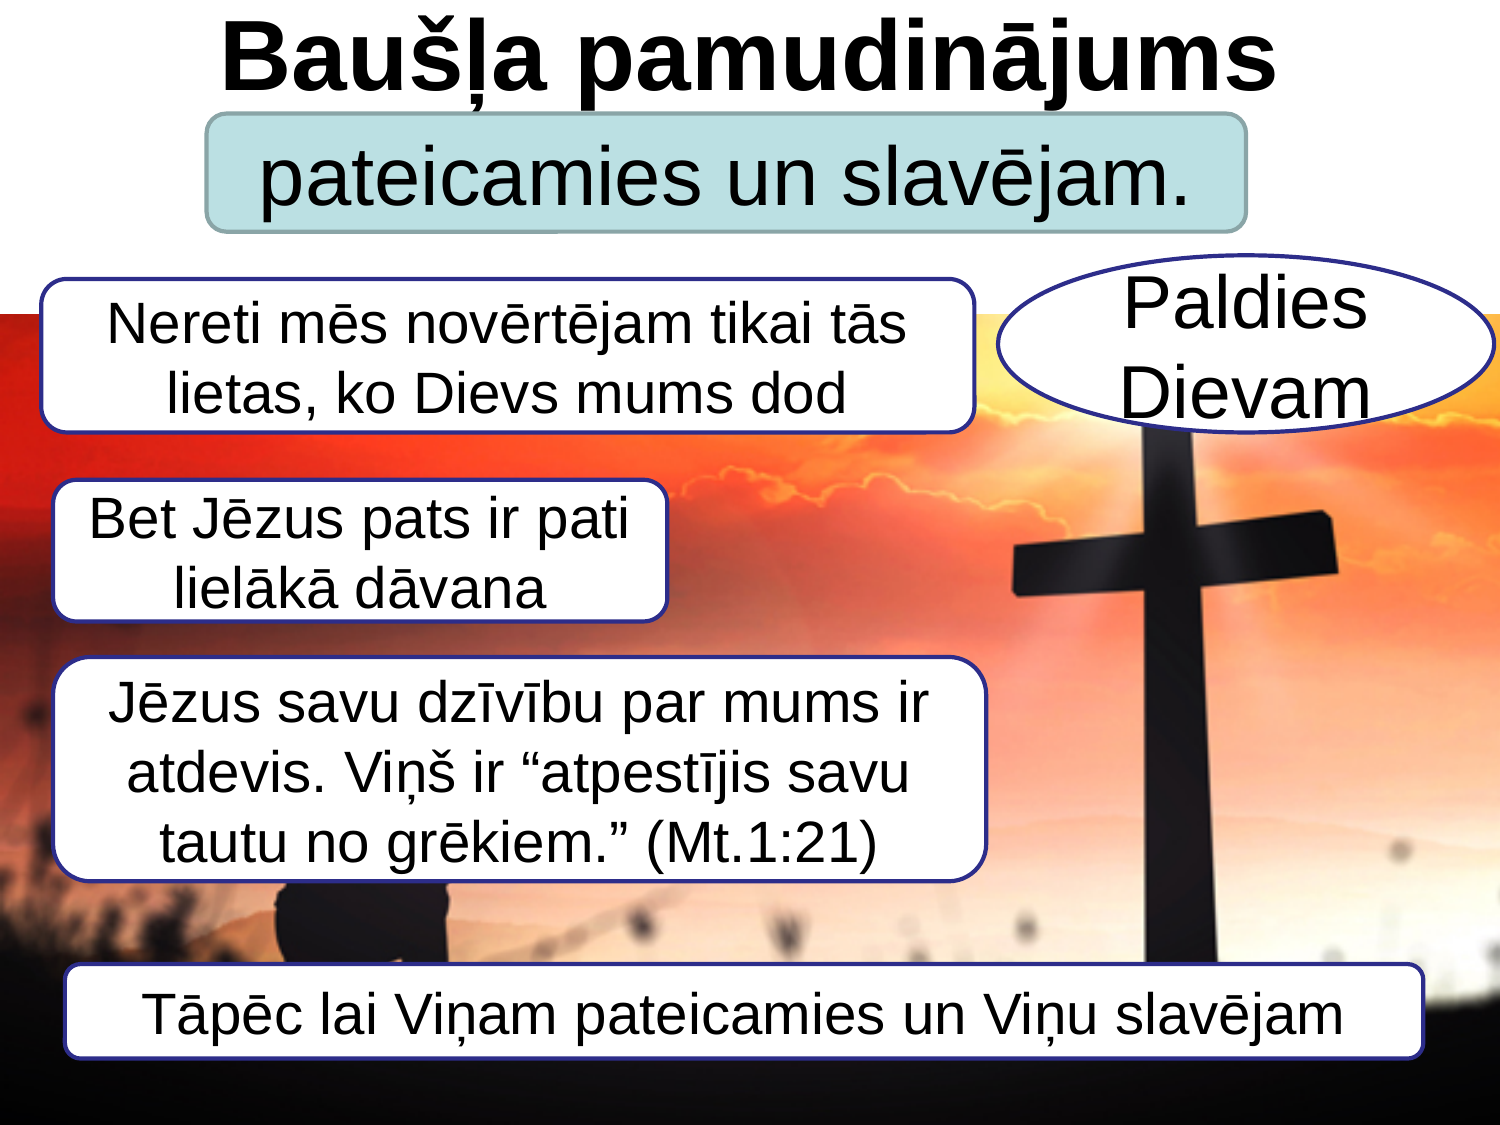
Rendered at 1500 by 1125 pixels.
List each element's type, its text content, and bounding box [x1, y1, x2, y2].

text_box pateicamies un slavējam. [204, 111, 1249, 234]
picture [0, 314, 1500, 1125]
text_box Paldies Dievam [1011, 253, 1481, 312]
title Baušļa pamudinājums [0, 0, 1500, 102]
text_box Nereti mēs novērtējam tikai tās lietas, ko Dievs mums dod [39, 276, 977, 312]
